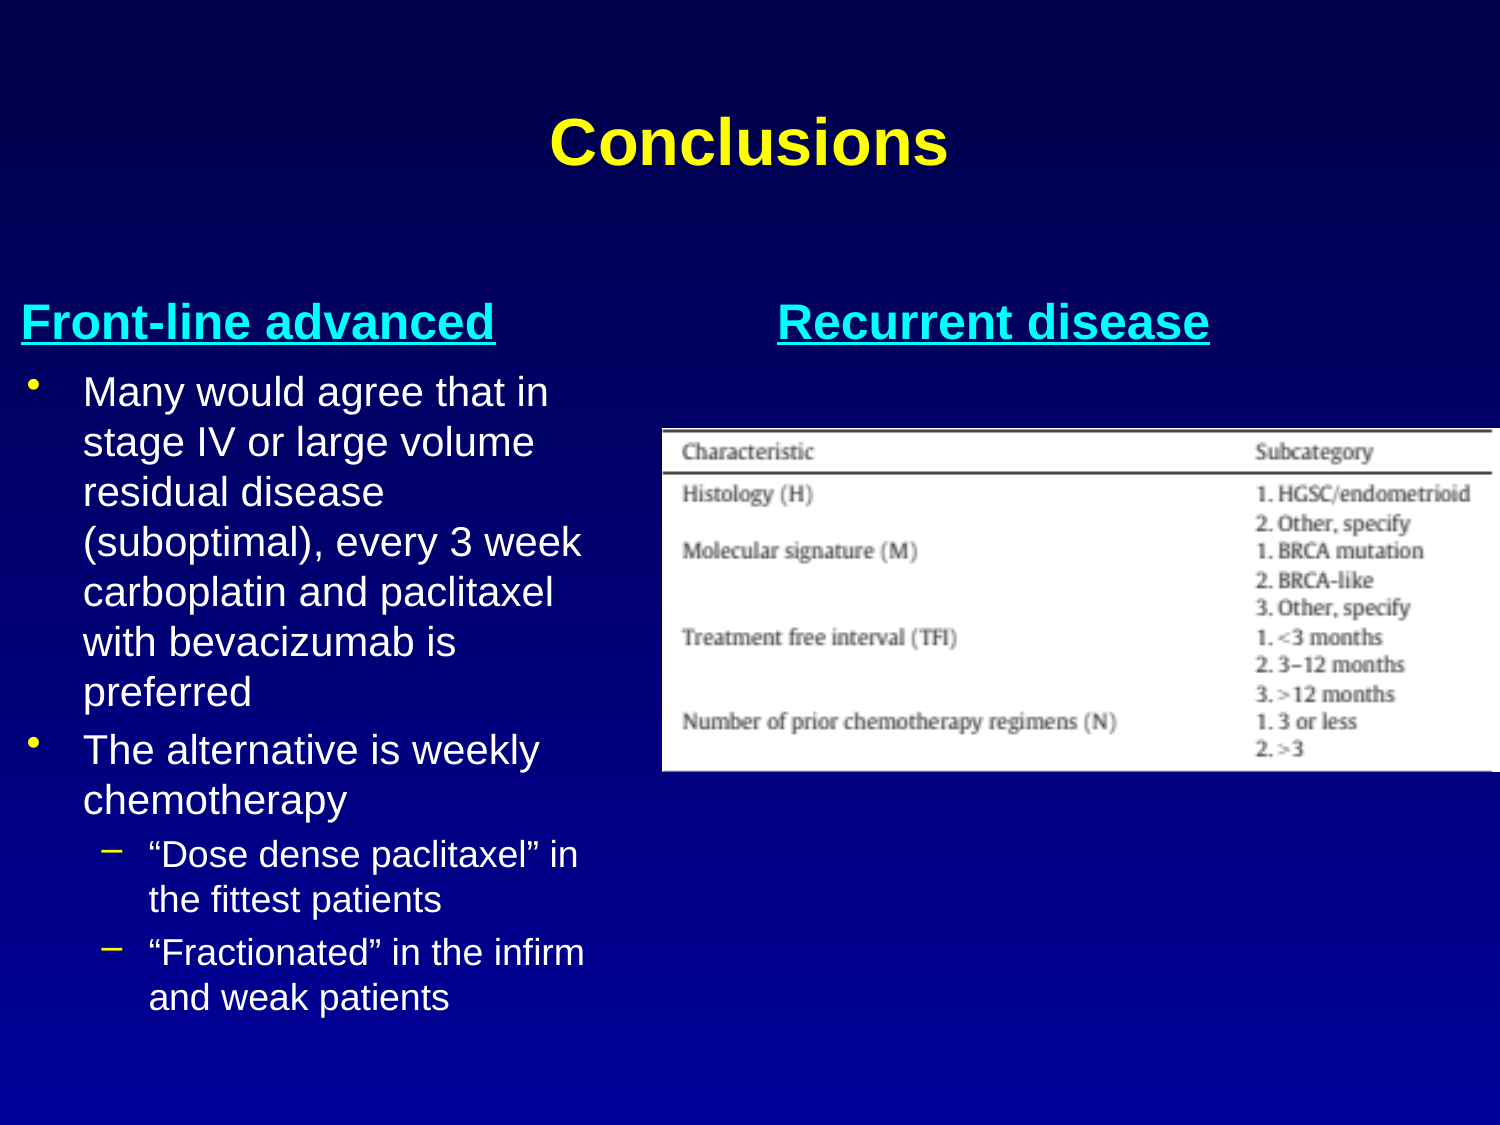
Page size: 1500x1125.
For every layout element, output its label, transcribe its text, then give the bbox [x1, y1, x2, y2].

list Recurrent disease [761, 251, 1425, 357]
title Conclusions [75, 45, 1425, 233]
list Front-line advanced [5, 251, 669, 357]
picture [661, 427, 1500, 773]
list Many would agree that in stage IV or large volume residual disease (suboptimal), every 3 week carboplatin and paclitaxel with bevacizumab is preferred The alternative is weekly chemotherapy “Dose dense paclitaxel” in the fittest patients “Fractionated” in the infirm and weak patients [11, 356, 652, 1005]
